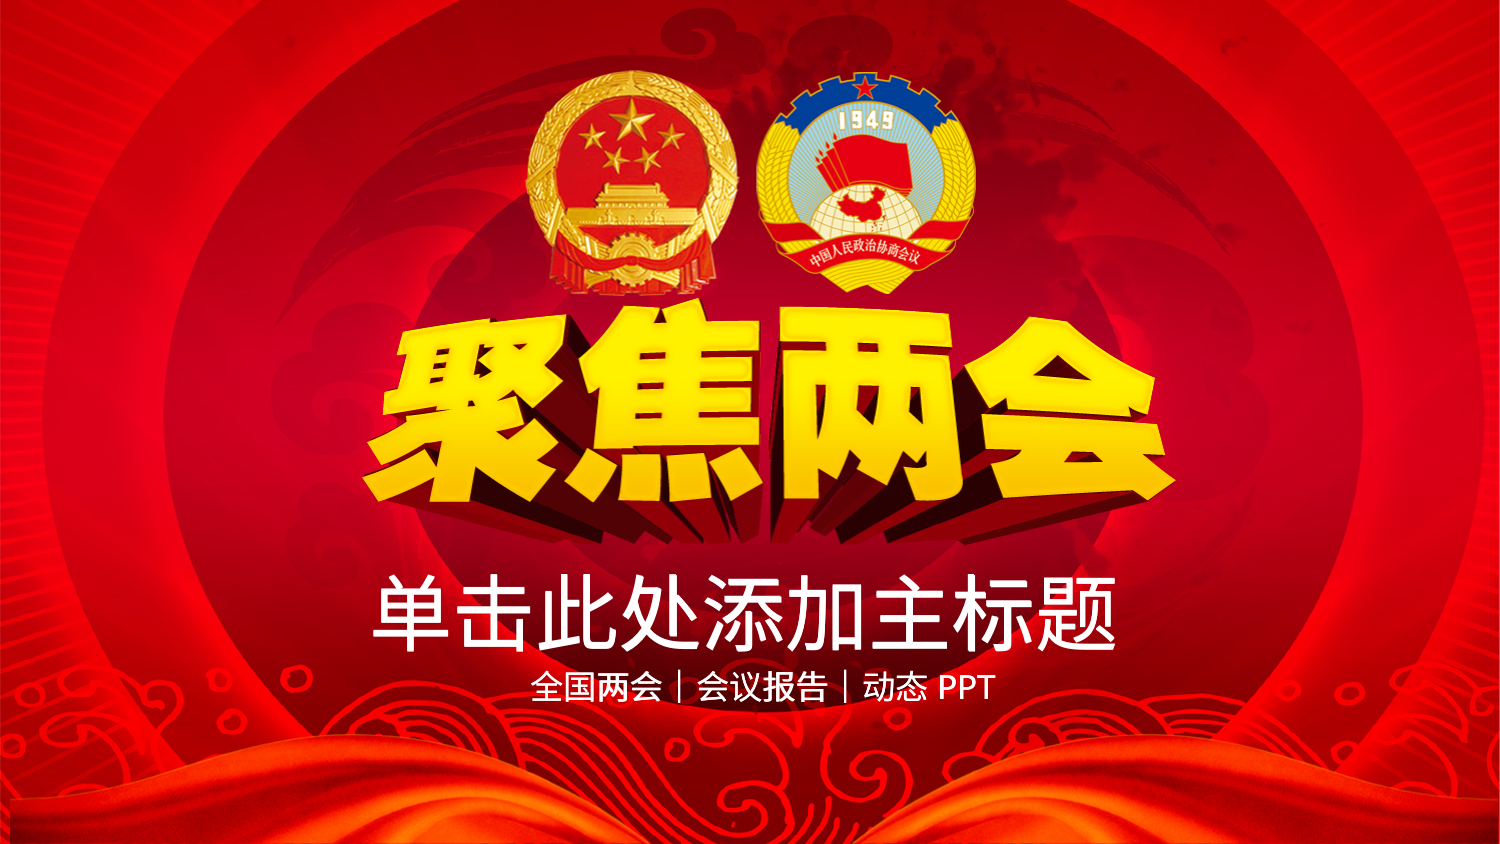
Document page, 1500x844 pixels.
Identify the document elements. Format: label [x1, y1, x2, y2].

picture [0, 0, 1500, 844]
text_box [350, 554, 1139, 716]
